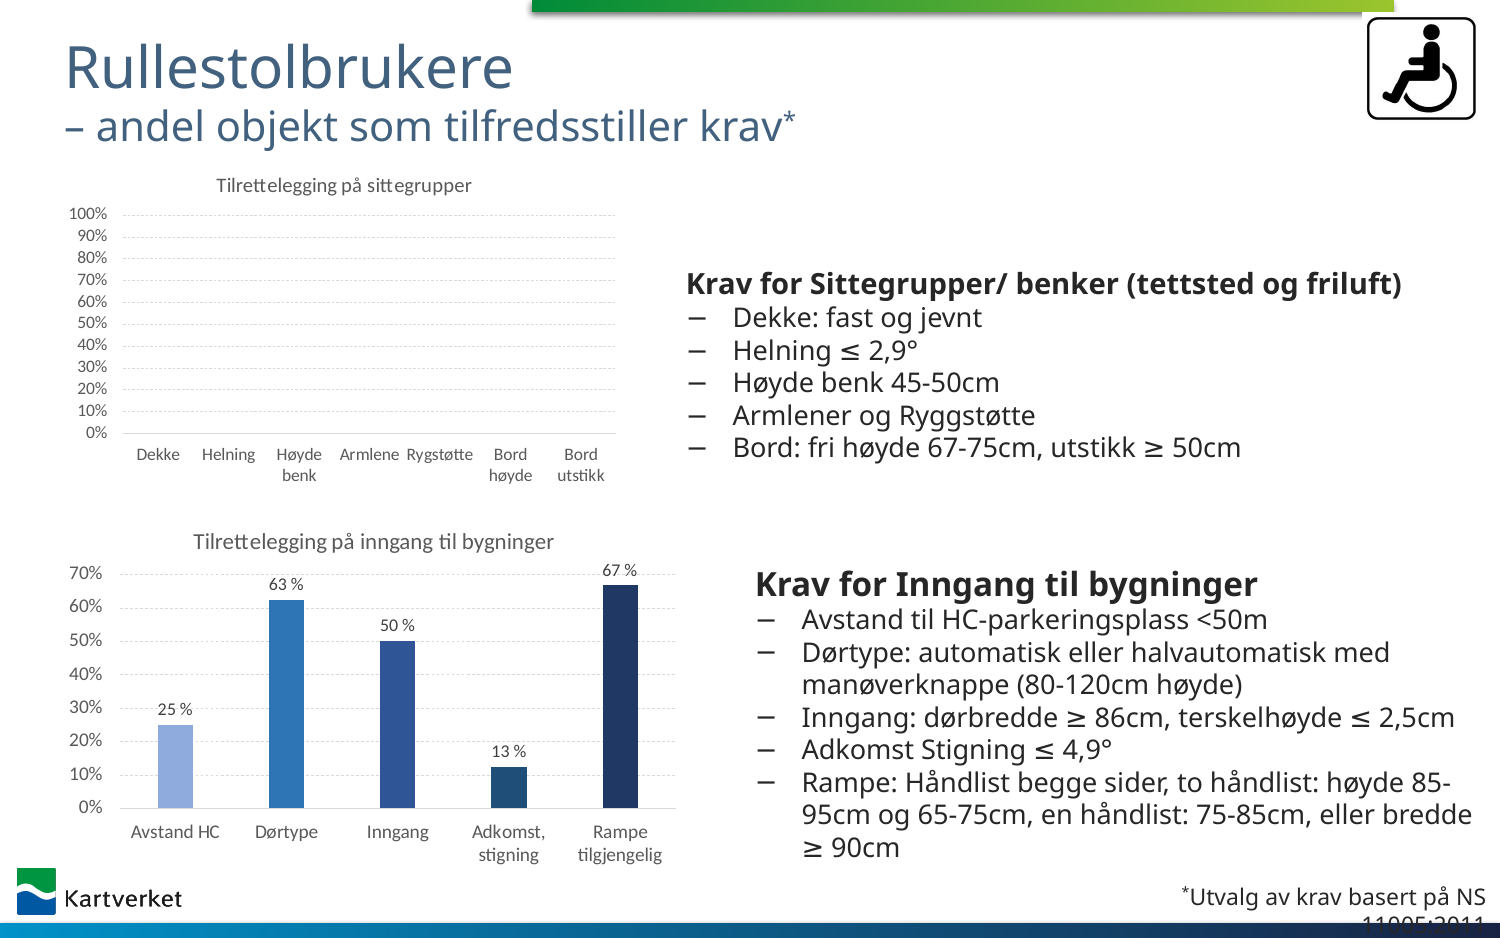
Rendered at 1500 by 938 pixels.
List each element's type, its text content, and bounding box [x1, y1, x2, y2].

picture [62, 520, 687, 874]
text_box Krav for Inngang til bygninger Avstand til HC-parkeringsplass <50m Dørtype: automatisk eller halvautomatisk med manøverknappe (80-120cm høyde) Inngang: dørbredde ≥ 86cm, terskelhøyde ≤ 2,5cm Adkomst Stigning ≤ 4,9° Rampe: Håndlist begge sider, to håndlist: høyde 85-95cm og 65-75cm, en håndlist: 75-85cm, eller bredde ≥ 90cm [740, 555, 1491, 870]
text_box Krav for Sittegrupper/ benker (tettsted og friluft) Dekke: fast og jevnt Helning ≤ 2,9° Høyde benk 45-50cm Armlener og Ryggstøtte Bord: fri høyde 67-75cm, utstikk ≥ 50cm [670, 258, 1418, 471]
picture [1362, 12, 1481, 126]
text_box *Utvalg av krav basert på NS 11005:2011 [1068, 873, 1500, 938]
text_box Rullestolbrukere – andel objekt som tilfredsstiller krav* [49, 25, 1431, 158]
picture [62, 166, 626, 492]
